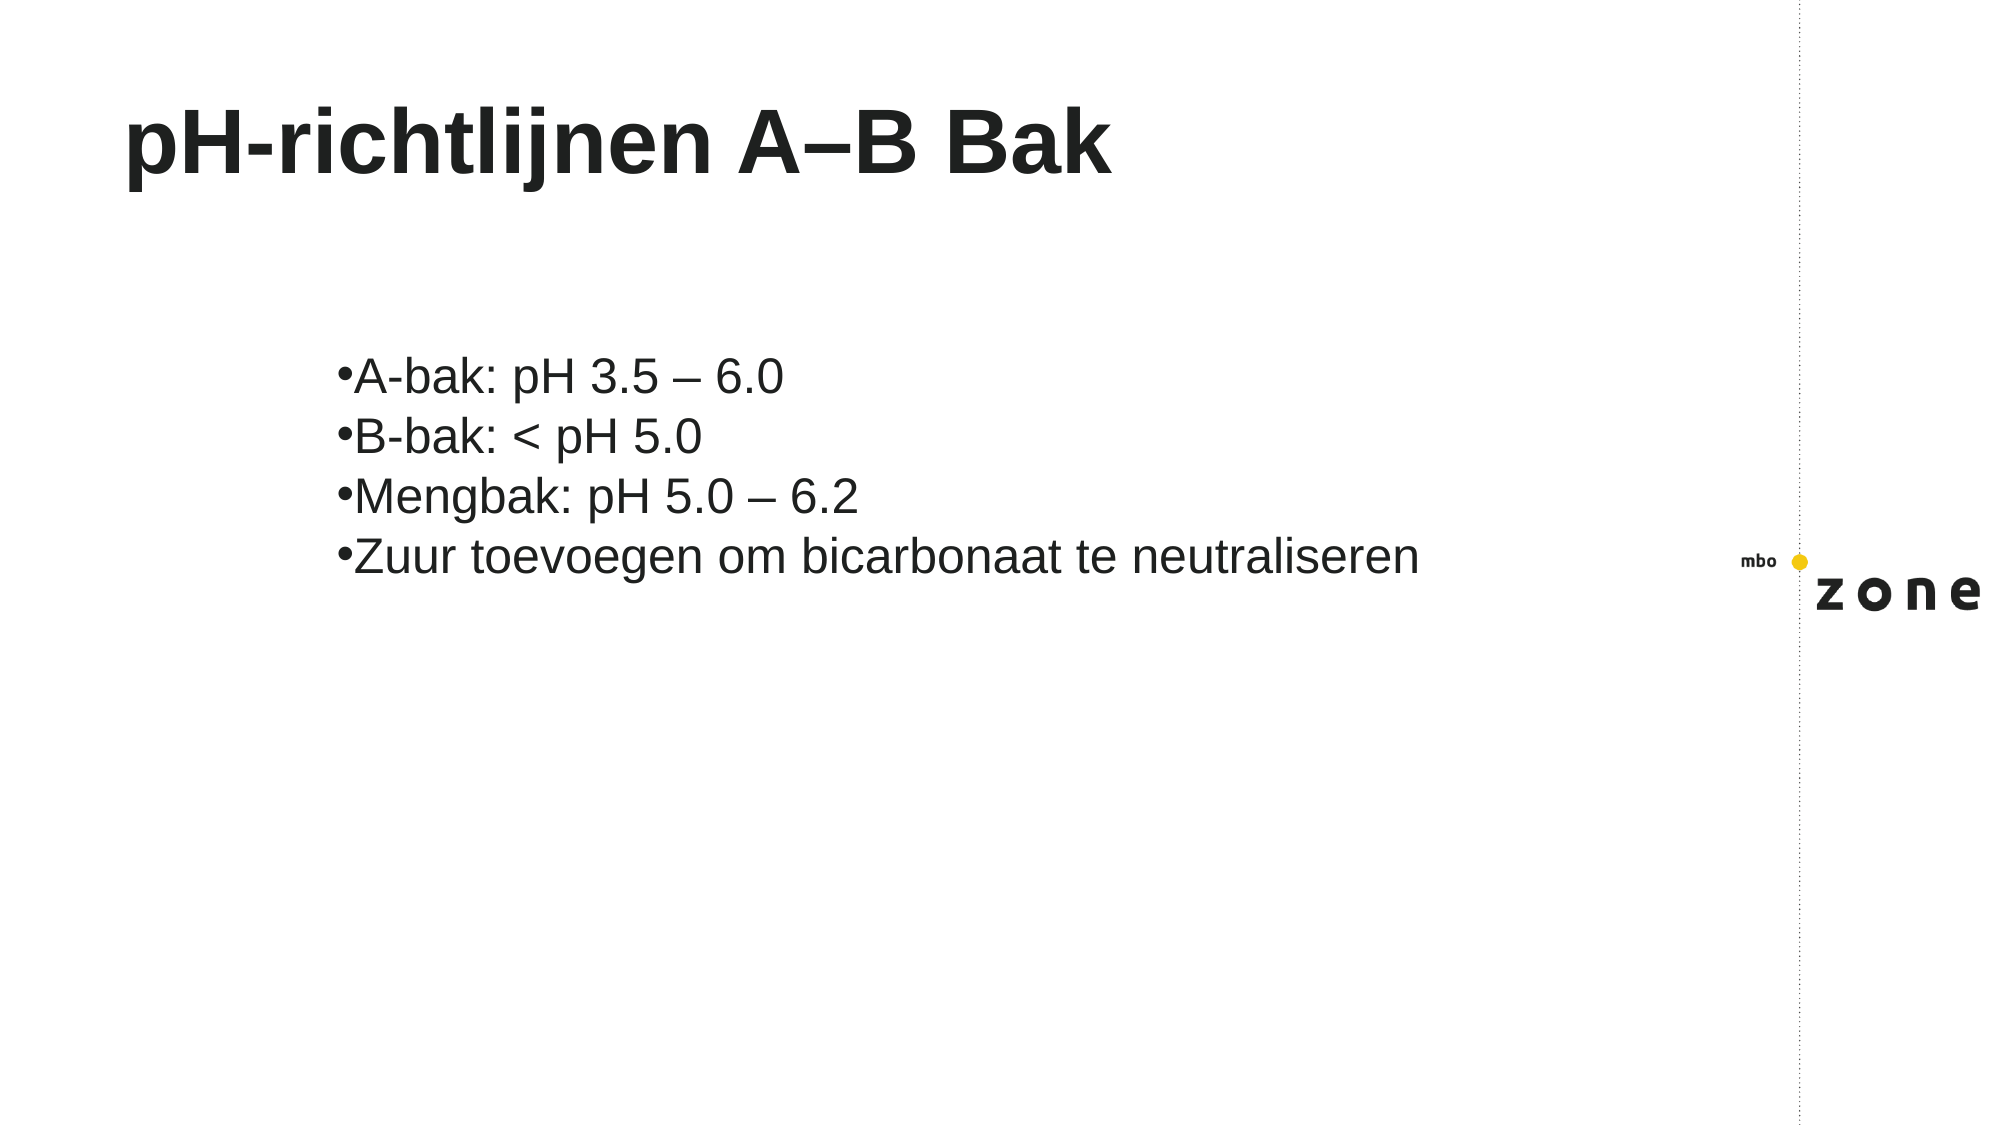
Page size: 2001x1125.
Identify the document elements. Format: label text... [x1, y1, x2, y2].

picture [1596, 0, 2001, 1125]
list A-bak: pH 3.5 – 6.0 B-bak: < pH 5.0 Mengbak: pH 5.0 – 6.2 Zuur toevoegen om bicarbonaat te neutraliseren [336, 283, 1607, 998]
title pH-richtlijnen A–B Bak [124, 94, 1607, 272]
